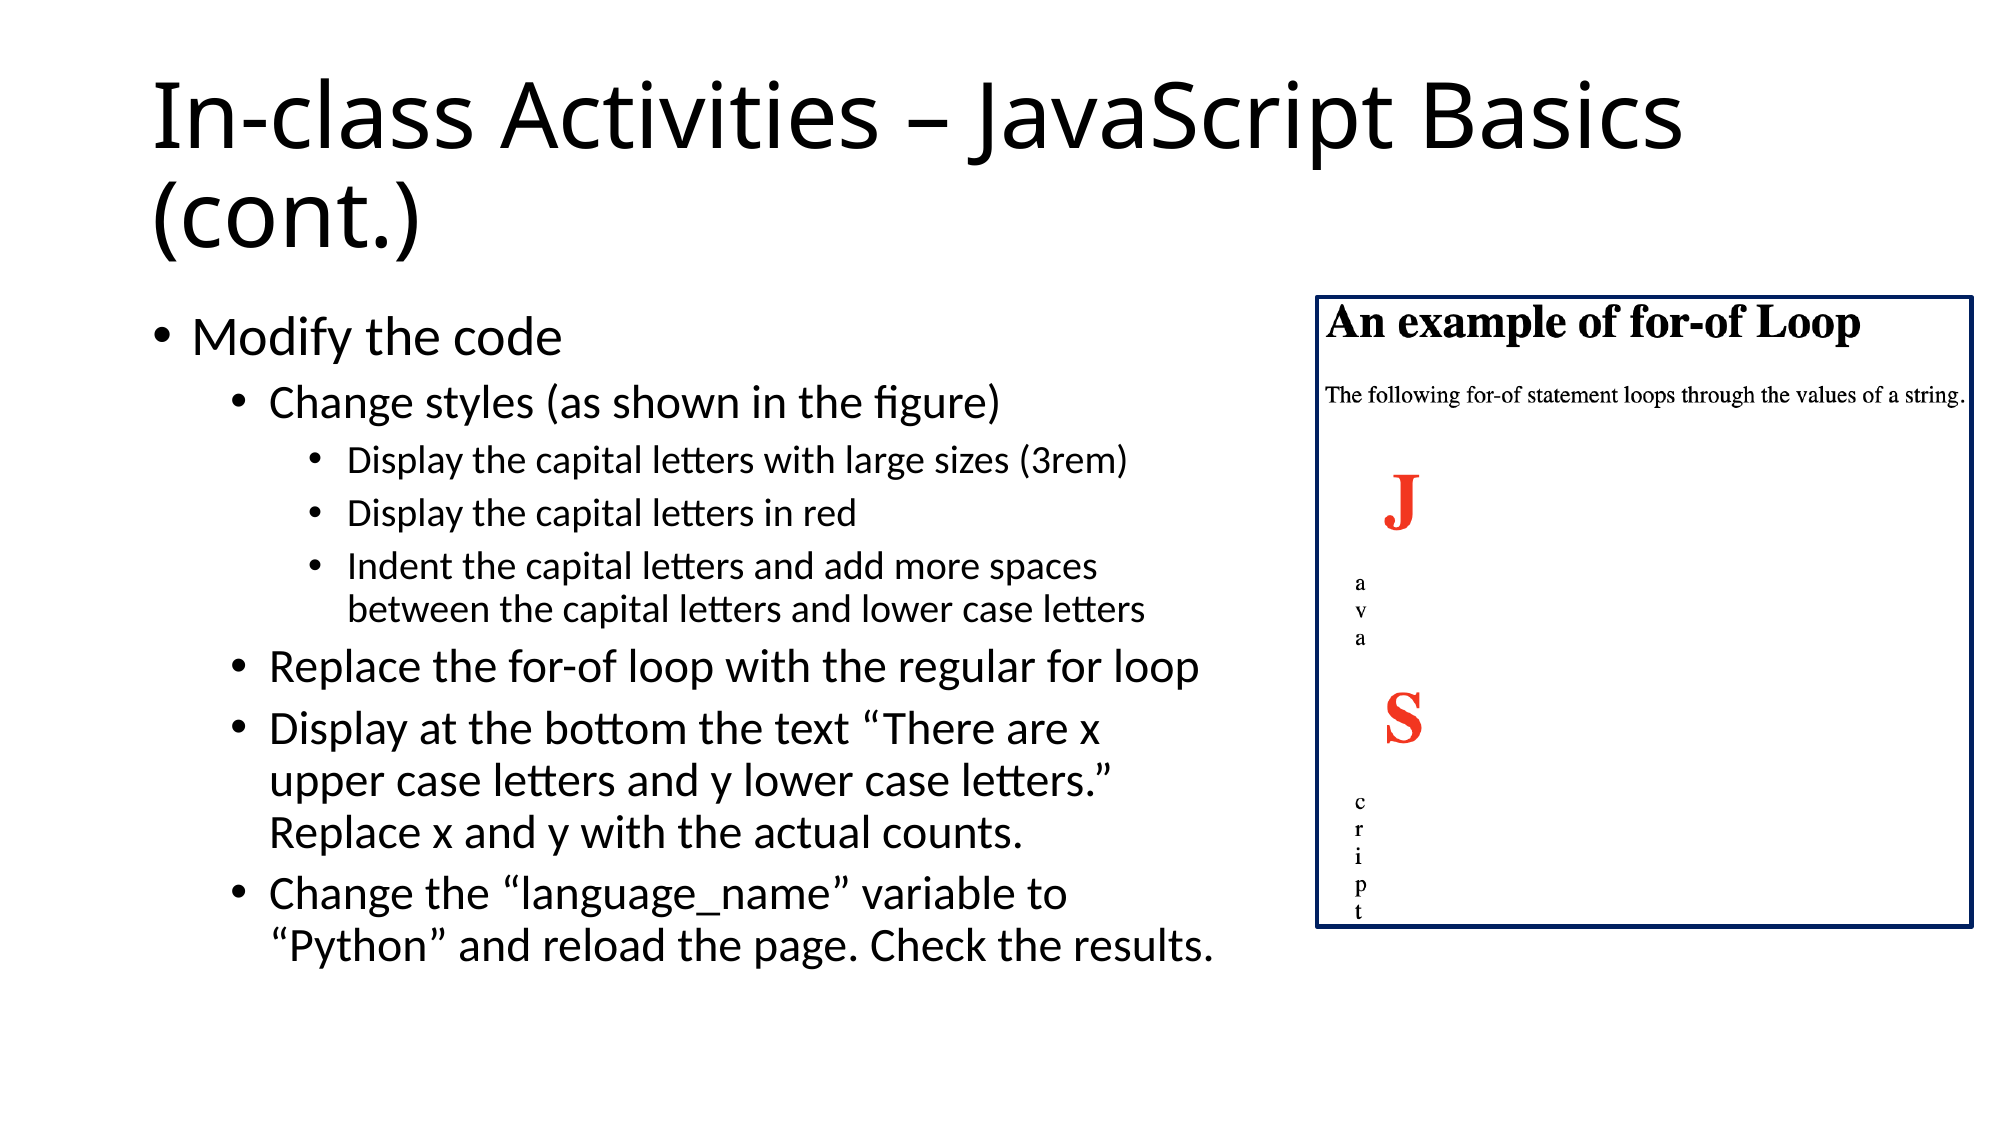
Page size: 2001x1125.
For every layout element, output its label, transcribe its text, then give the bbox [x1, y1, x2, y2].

picture [1319, 299, 1969, 925]
title In-class Activities – JavaScript Basics (cont.) [137, 59, 1863, 278]
list Modify the code Change styles (as shown in the figure) Display the capital letters with large sizes (3rem) Display the capital letters in red Indent the capital letters and add more spaces between the capital letters and lower case letters Replace the for-of loop with the regular for loop Display at the bottom the text “There are x upper case letters and y lower case letters.” Replace x and y with the actual counts. Change the “language_name” variable to “Python” and reload the page. Check the results. [137, 299, 1240, 1014]
